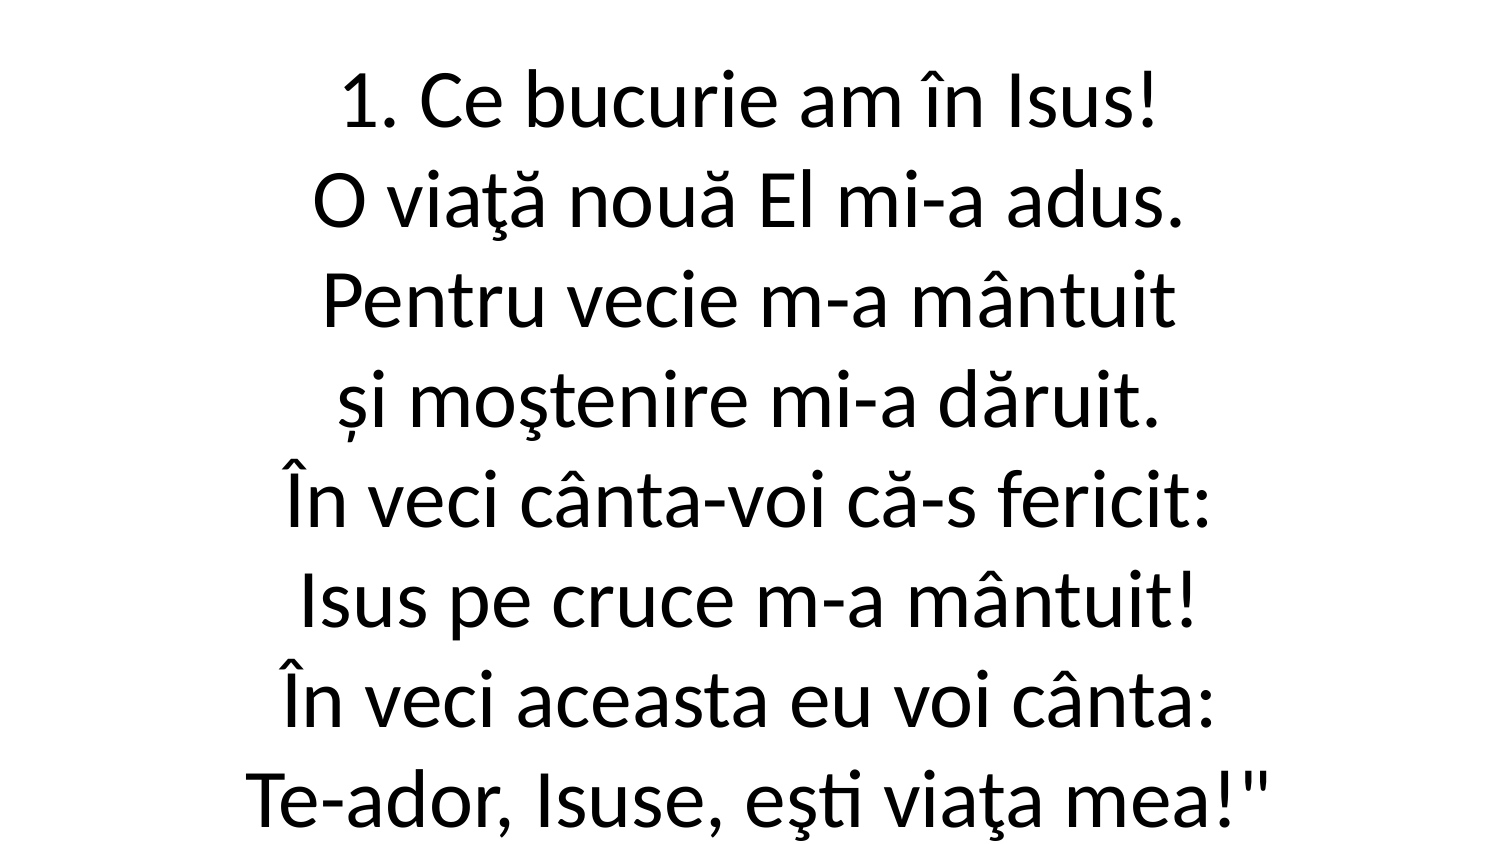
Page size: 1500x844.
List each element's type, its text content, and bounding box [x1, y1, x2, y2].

text_box 1. Ce bucurie am în Isus! O viaţă nouă El mi-a adus. Pentru vecie m-a mântuit și moştenire mi-a dăruit. În veci cânta-voi că-s fericit: Isus pe cruce m-a mântuit! În veci aceasta eu voi cânta: Te-ador, Isuse, eşti viaţa mea!" [211, 0, 1289, 844]
